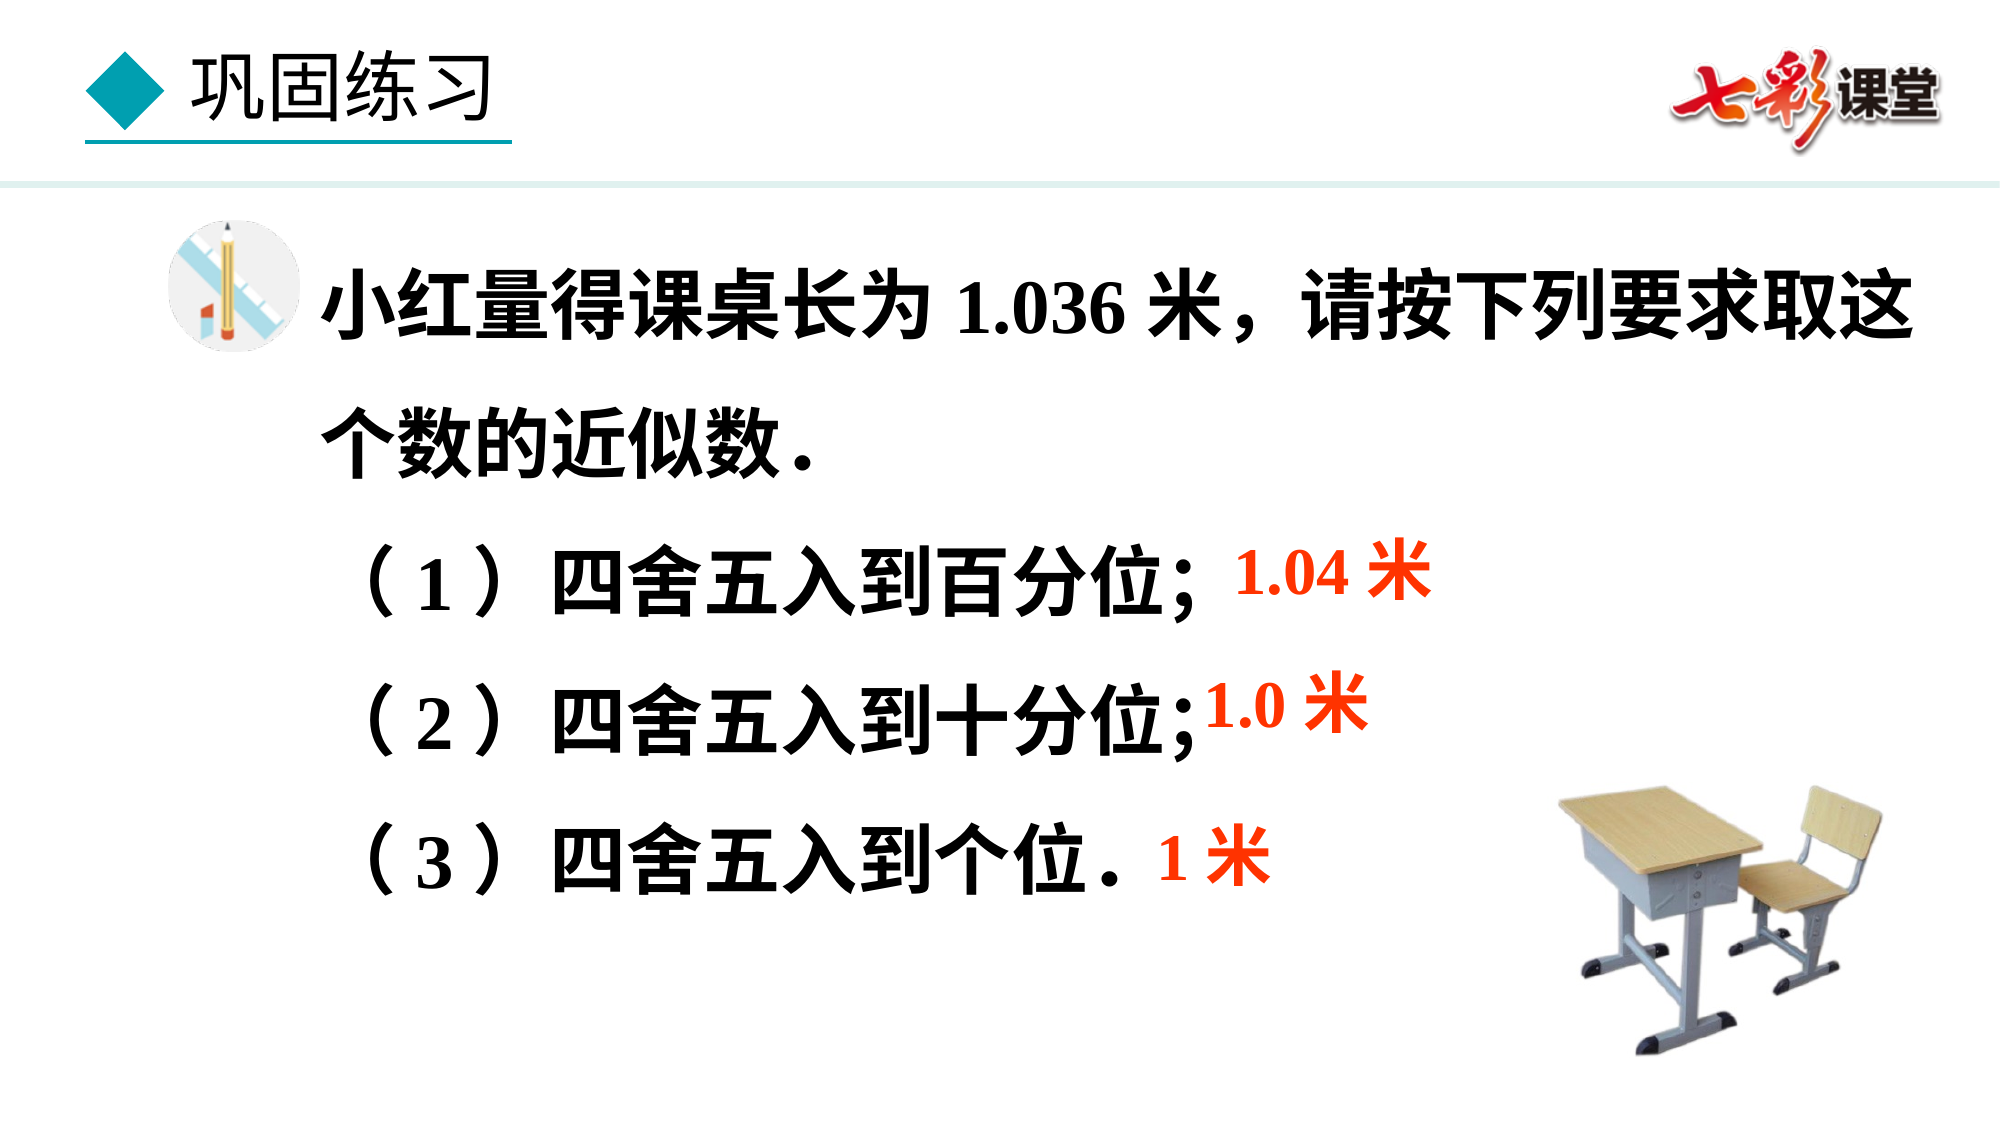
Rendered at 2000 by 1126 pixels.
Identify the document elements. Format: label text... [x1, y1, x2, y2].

picture [1502, 751, 1951, 1089]
picture [168, 220, 300, 352]
text_box 1.04米 [1213, 517, 1604, 618]
picture [1666, 42, 1948, 157]
text_box 1.0米 [1183, 651, 1472, 752]
text_box 小红量得课桌长为1.036米，请按下列要求取这个数的近似数． （1）四舍五入到百分位； （2）四舍五入到十分位； （3）四舍五入到个位． [299, 200, 1973, 914]
text_box 1米 [1136, 804, 1328, 905]
